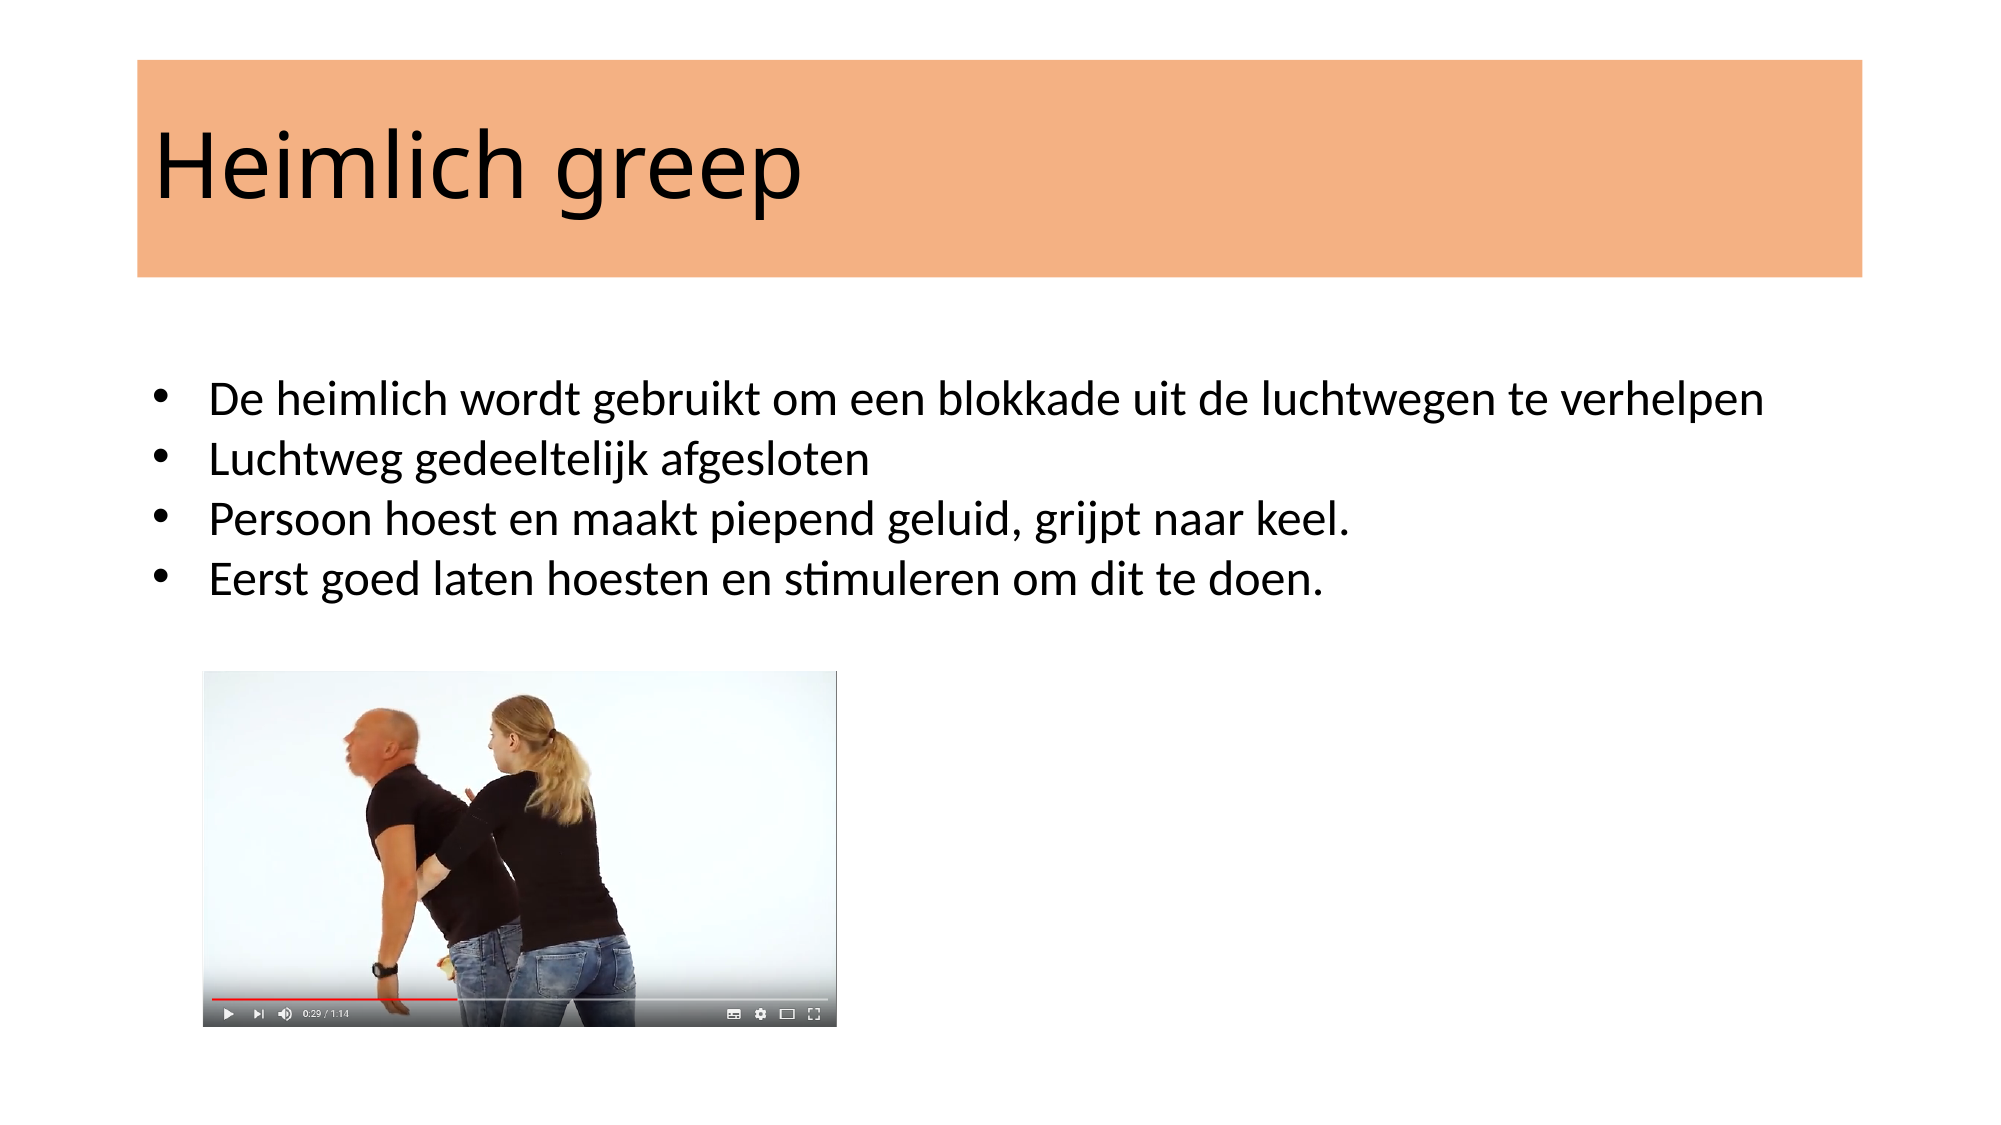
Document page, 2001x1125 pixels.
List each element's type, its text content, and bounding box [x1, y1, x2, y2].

picture [201, 671, 837, 1027]
text_box De heimlich wordt gebruikt om een blokkade uit de luchtwegen te verhelpen Luchtweg gedeeltelijk afgesloten Persoon hoest en maakt piepend geluid, grijpt naar keel. Eerst goed laten hoesten en stimuleren om dit te doen. [137, 358, 1863, 613]
title Heimlich greep [137, 59, 1863, 278]
